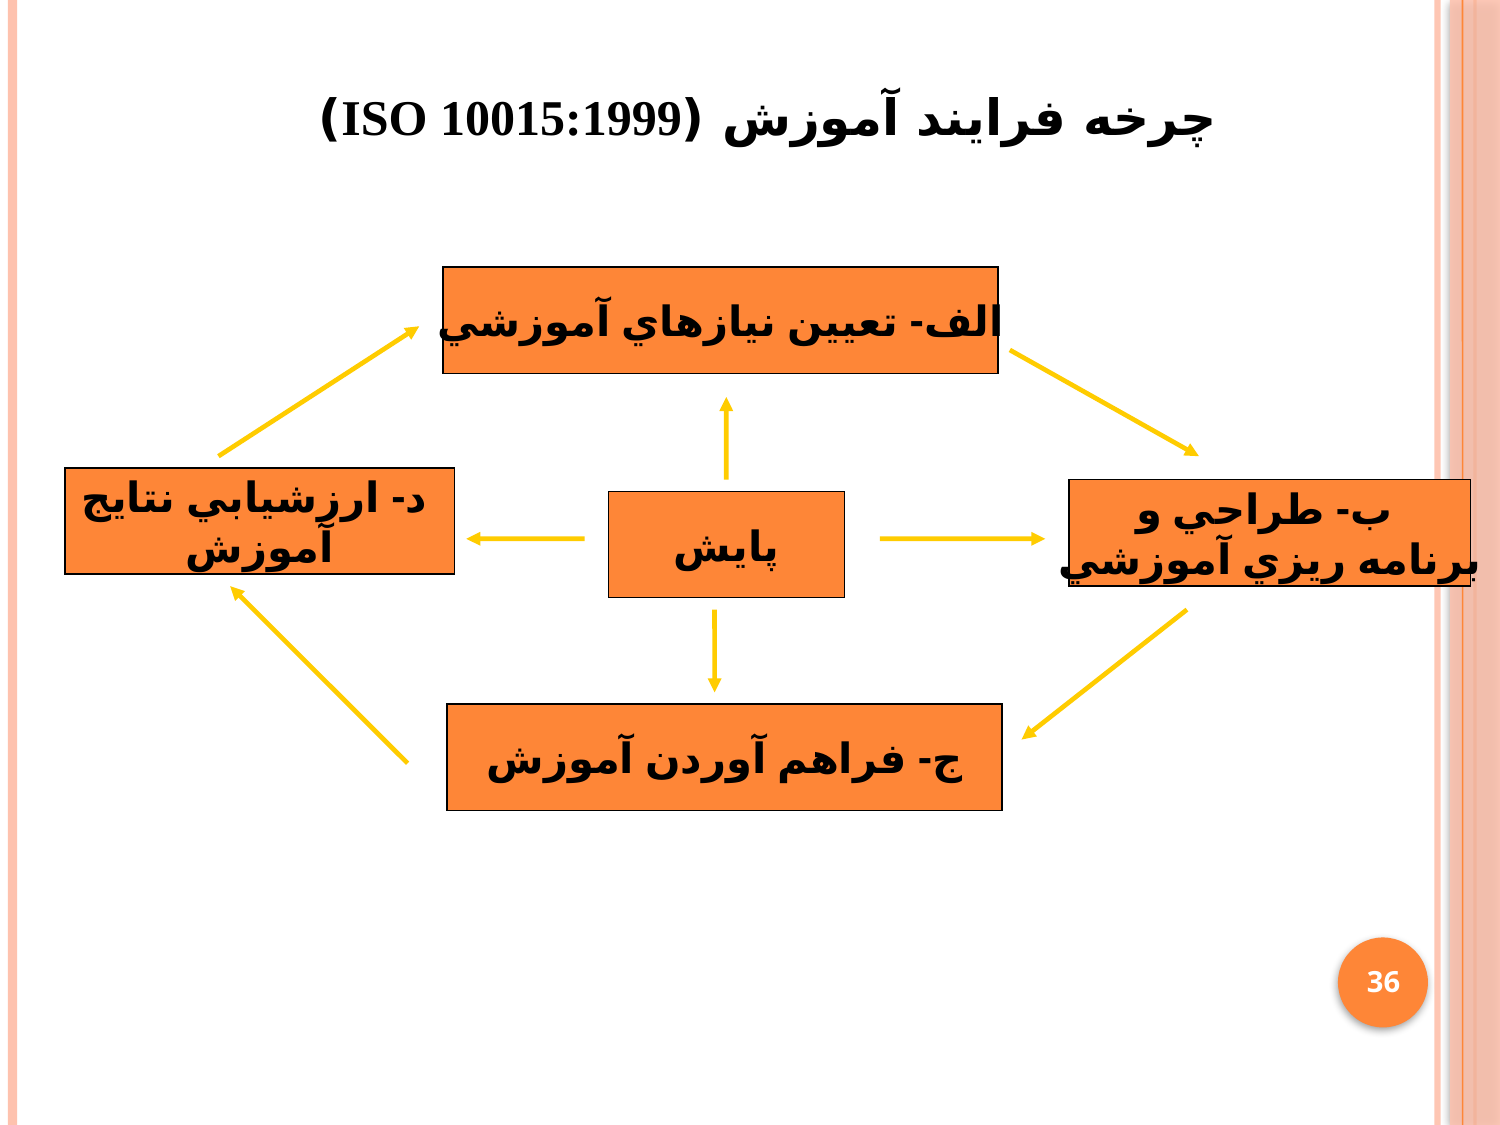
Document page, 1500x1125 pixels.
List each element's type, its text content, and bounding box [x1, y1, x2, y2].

text_box [720, 397, 733, 480]
text_box ب- طراحي و برنامه ريزي آموزشي [1068, 479, 1471, 586]
text_box [879, 532, 1046, 546]
text_box [1021, 609, 1188, 740]
text_box [218, 326, 420, 457]
text_box [708, 609, 721, 693]
text_box چرخه فرايند آموزش (ISO 10015:1999) [171, 78, 1365, 153]
text_box ج- فراهم آوردن آموزش [447, 704, 1003, 811]
text_box پايش [608, 491, 845, 598]
text_box [466, 532, 585, 546]
text_box الف- تعيين نيازهاي آموزشي [442, 267, 999, 374]
text_box [230, 586, 408, 764]
text_box د- ارزشيابي نتايج آموزش [64, 467, 455, 575]
text_box [1009, 349, 1199, 457]
slide_number 36 [1333, 940, 1434, 1027]
